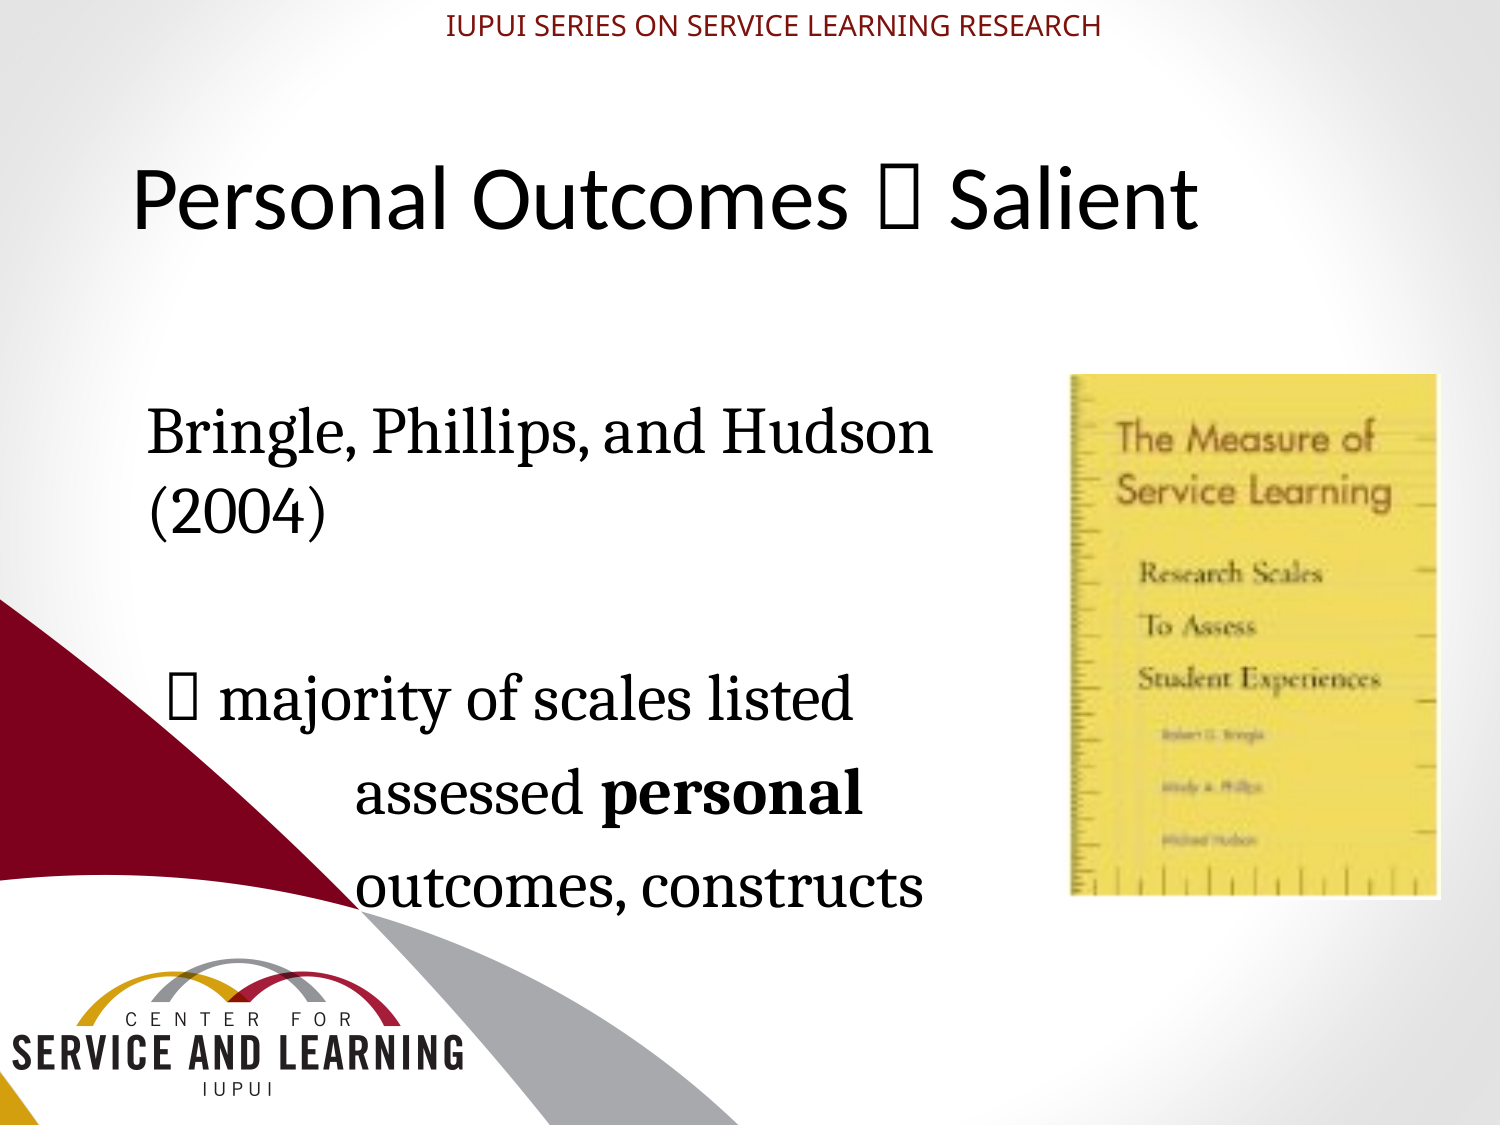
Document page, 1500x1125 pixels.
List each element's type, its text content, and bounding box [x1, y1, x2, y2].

title Personal Outcomes  Salient [75, 98, 1425, 287]
text_box IUPUI SERIES ON SERVICE LEARNING RESEARCH [381, 0, 1168, 50]
picture [0, 0, 1500, 1125]
list Bringle, Phillips, and Hudson (2004)  majority of scales listed assessed personal outcomes, constructs [75, 286, 992, 1067]
